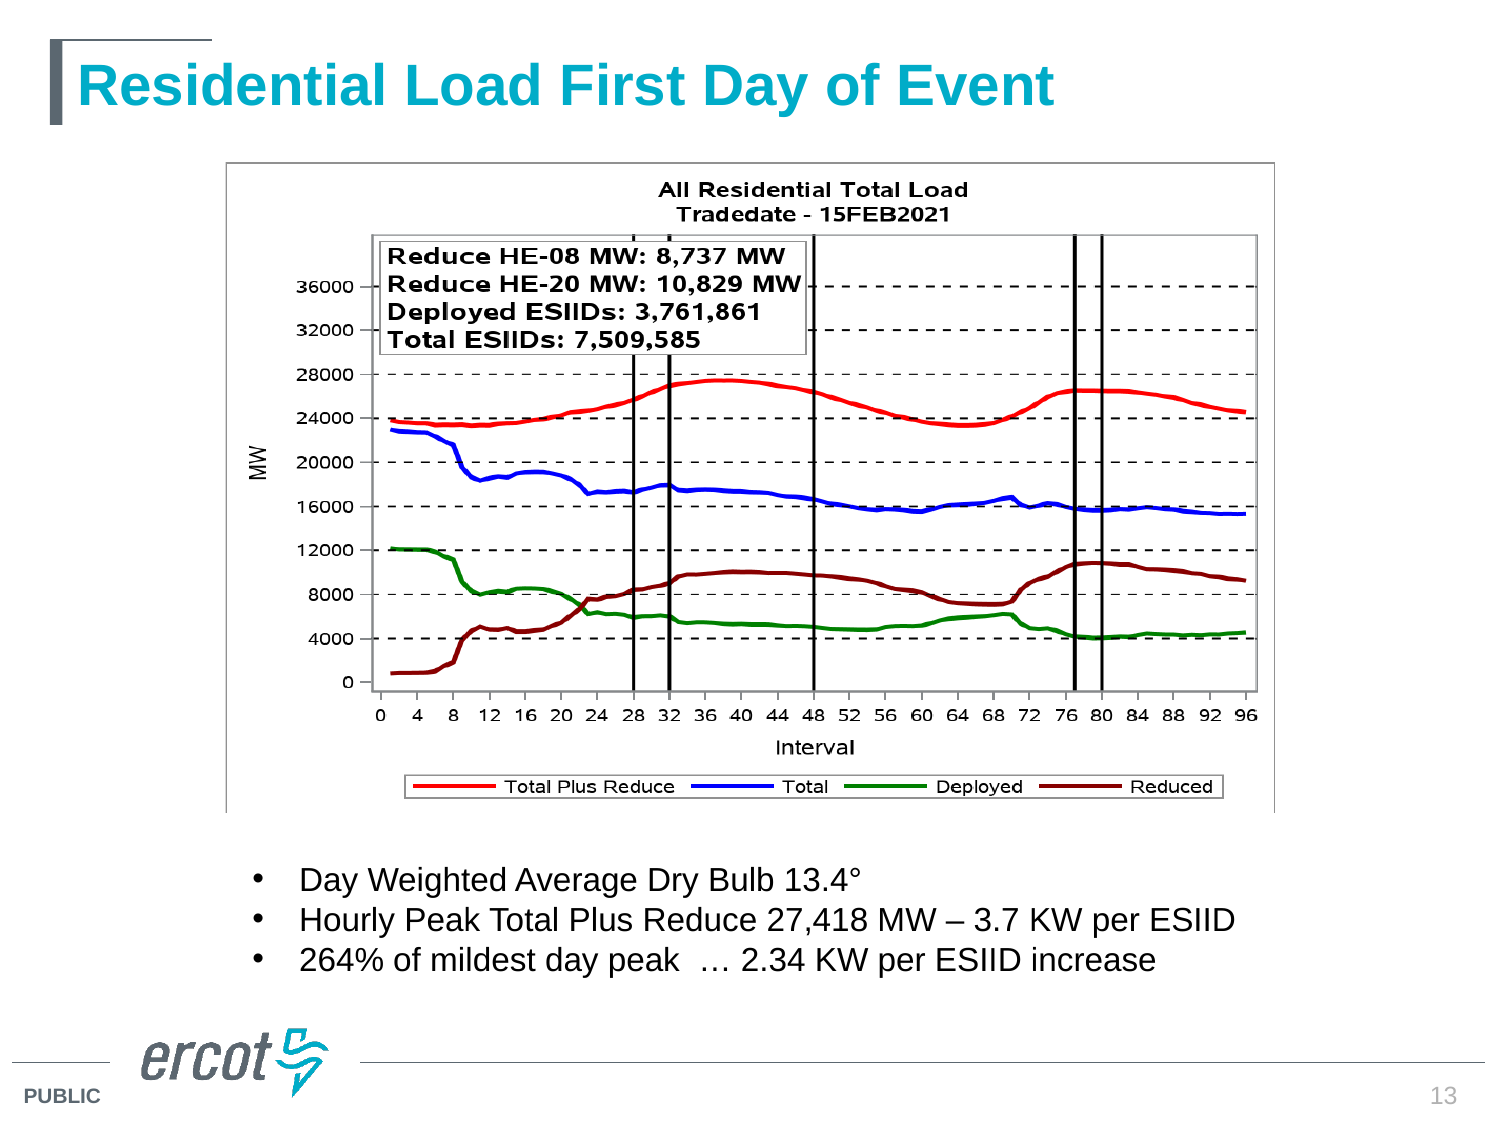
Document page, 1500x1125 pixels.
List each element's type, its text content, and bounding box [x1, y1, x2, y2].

title Residential Load First Day of Event [62, 39, 1450, 125]
slide_number 13 [1400, 1076, 1488, 1113]
picture [137, 1024, 332, 1100]
text_box Day Weighted Average Dry Bulb 13.4° Hourly Peak Total Plus Reduce 27,418 MW – 3.7 KW per ESIID 264% of mildest day peak … 2.34 KW per ESIID increase [237, 851, 1263, 986]
picture [225, 162, 1276, 813]
